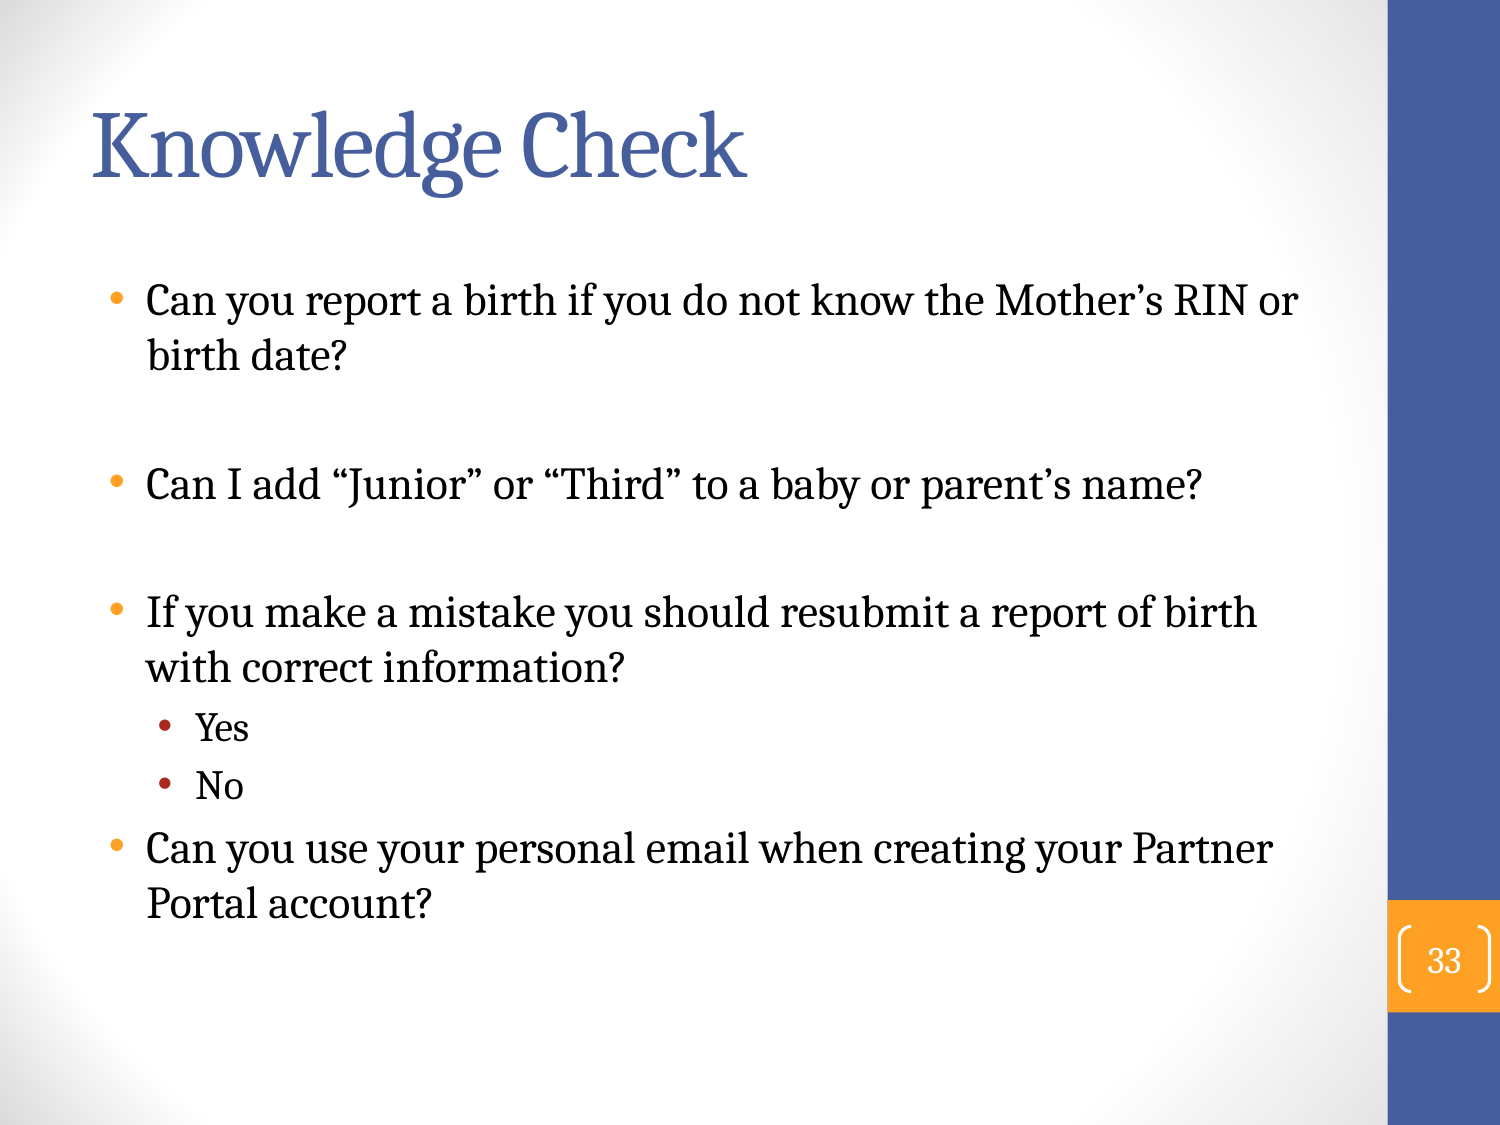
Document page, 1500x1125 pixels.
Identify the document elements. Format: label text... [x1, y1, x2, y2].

picture [0, 0, 1387, 1125]
slide_number 33 [1397, 924, 1492, 994]
list Can you report a birth if you do not know the Mother’s RIN or birth date? Can I add “Junior” or “Third” to a baby or parent’s name? If you make a mistake you should resubmit a report of birth with correct information? Yes No Can you use your personal email when creating your Partner Portal account? [75, 262, 1325, 1050]
title Knowledge Check [75, 45, 1325, 233]
